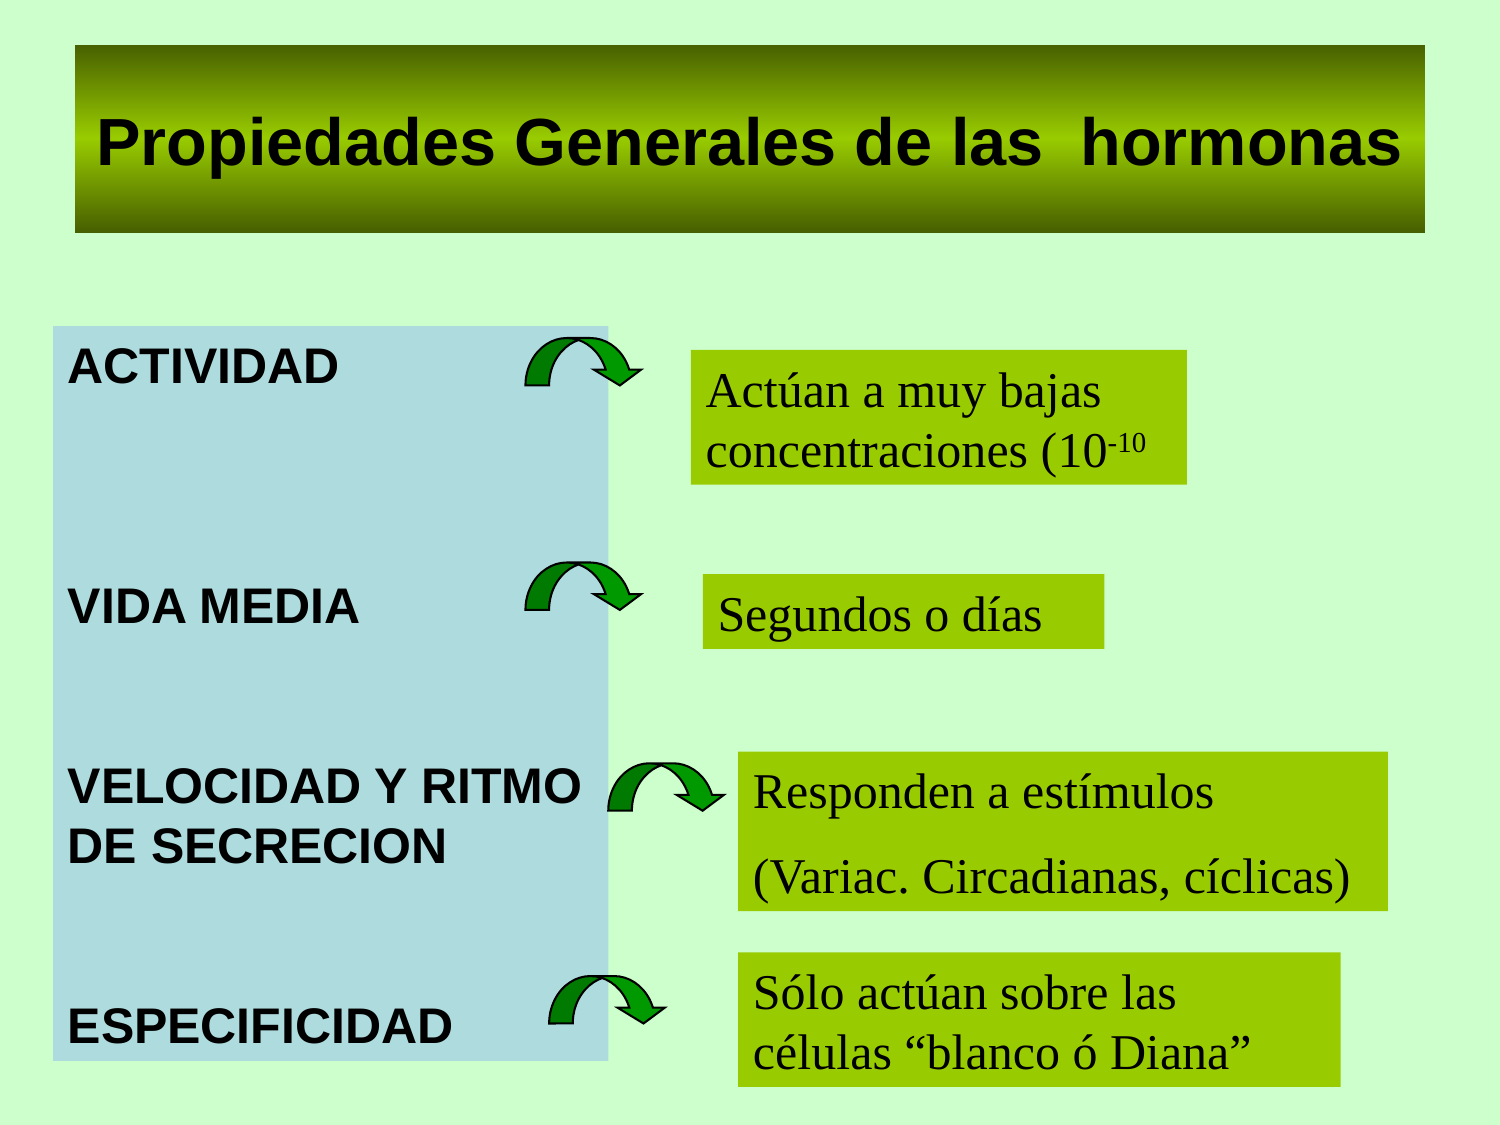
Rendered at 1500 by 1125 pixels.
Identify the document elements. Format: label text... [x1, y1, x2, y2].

text_box Responden a estímulos (Variac. Circadianas, cíclicas) [738, 751, 1388, 912]
text_box Segundos o días [702, 574, 1105, 649]
title Propiedades Generales de las hormonas [74, 44, 1426, 234]
text_box [608, 763, 724, 811]
text_box ACTIVIDAD VIDA MEDIA VELOCIDAD Y RITMO DE SECRECION ESPECIFICIDAD [53, 326, 609, 1061]
text_box Sólo actúan sobre las células “blanco ó Diana” [738, 952, 1341, 1087]
text_box [525, 562, 642, 610]
text_box Actúan a muy bajas concentraciones (10-10 [690, 349, 1187, 485]
text_box [549, 976, 665, 1024]
text_box [525, 338, 642, 386]
